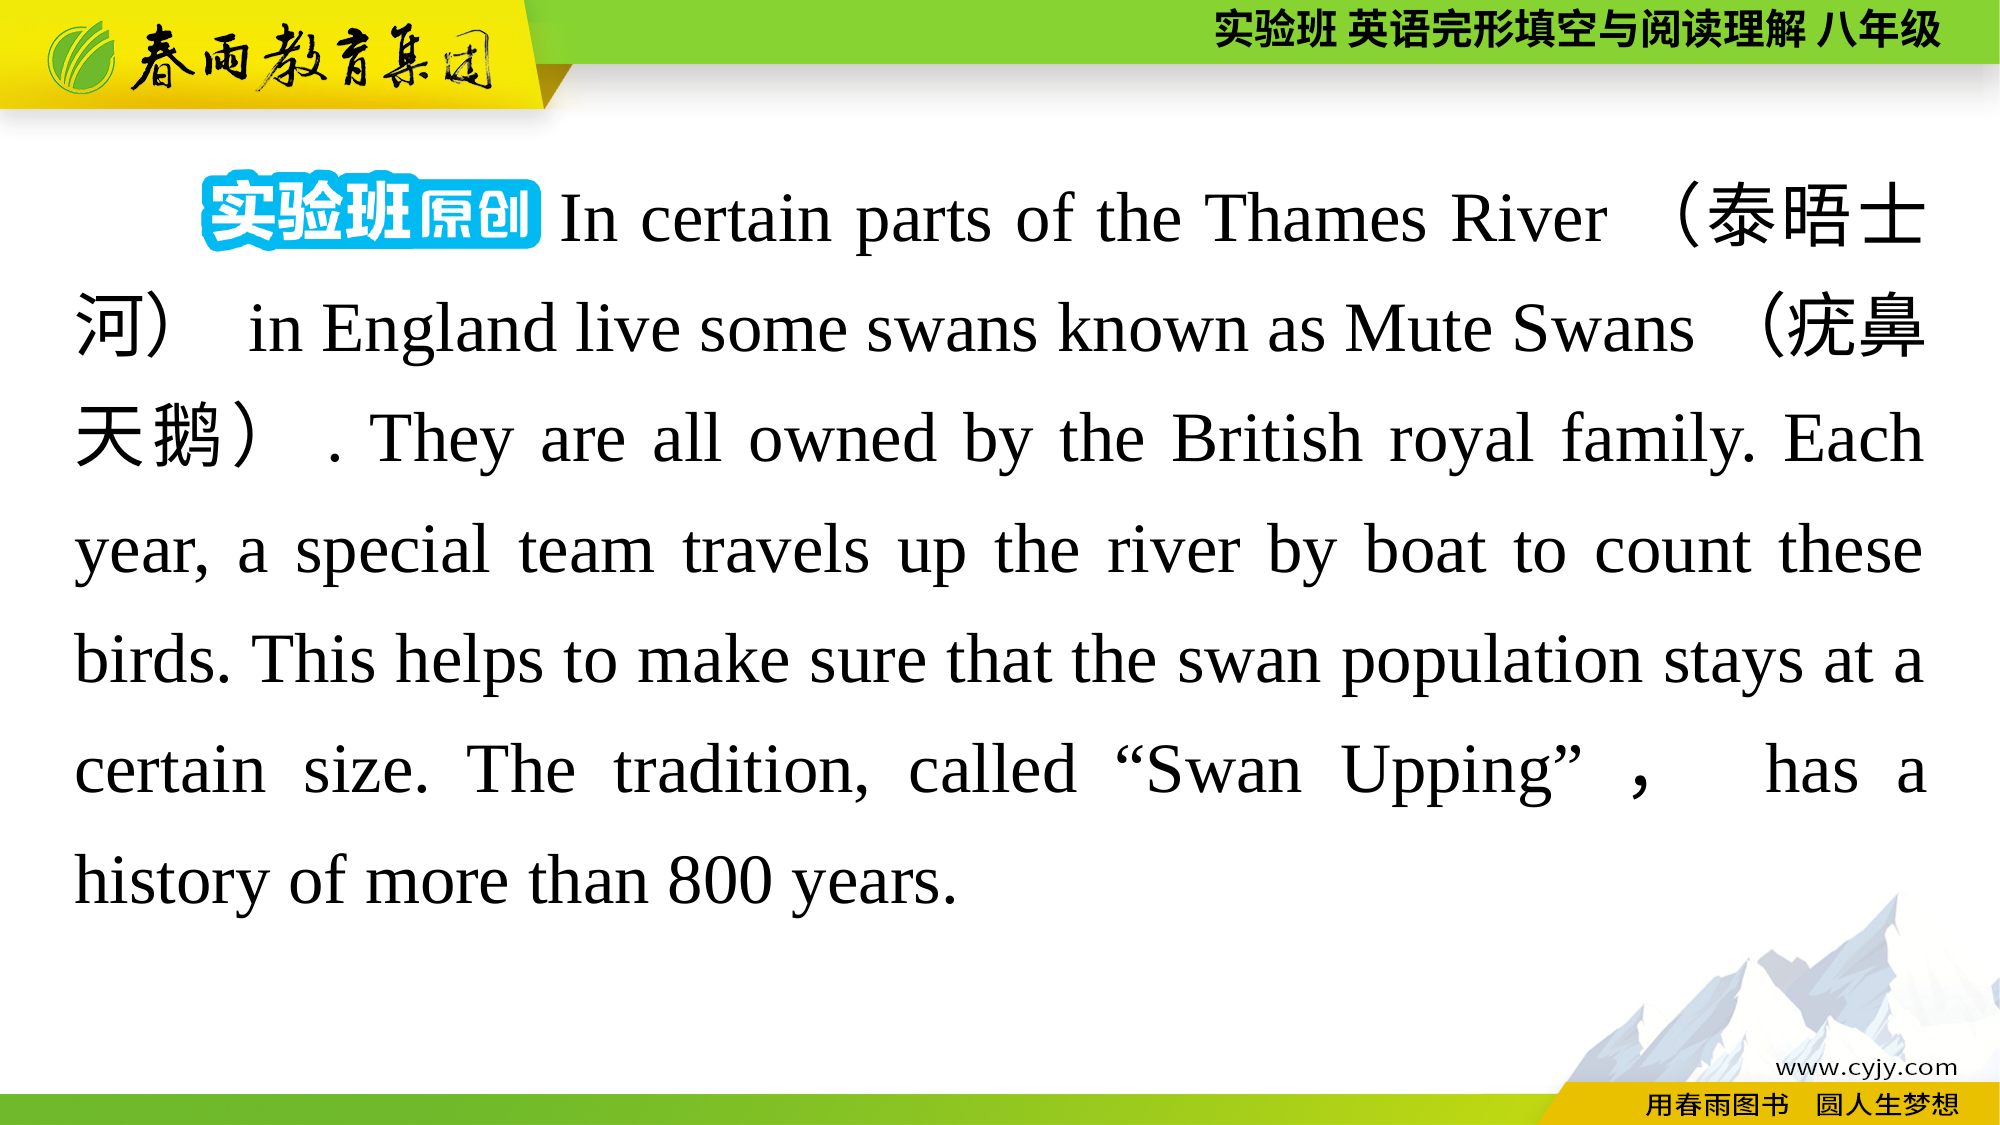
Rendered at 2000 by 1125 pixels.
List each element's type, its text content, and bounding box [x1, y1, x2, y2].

picture [0, 0, 2000, 1125]
list In certain parts of the Thames River（泰晤士河） in England live some swans known as Mute Swans（疣鼻天鹅）. They are all owned by the British royal family. Each year, a special team travels up the river by boat to count these birds. This helps to make sure that the swan population stays at a certain size. The tradition, called “Swan Upping”， has a history of more than 800 years. [59, 137, 1944, 923]
